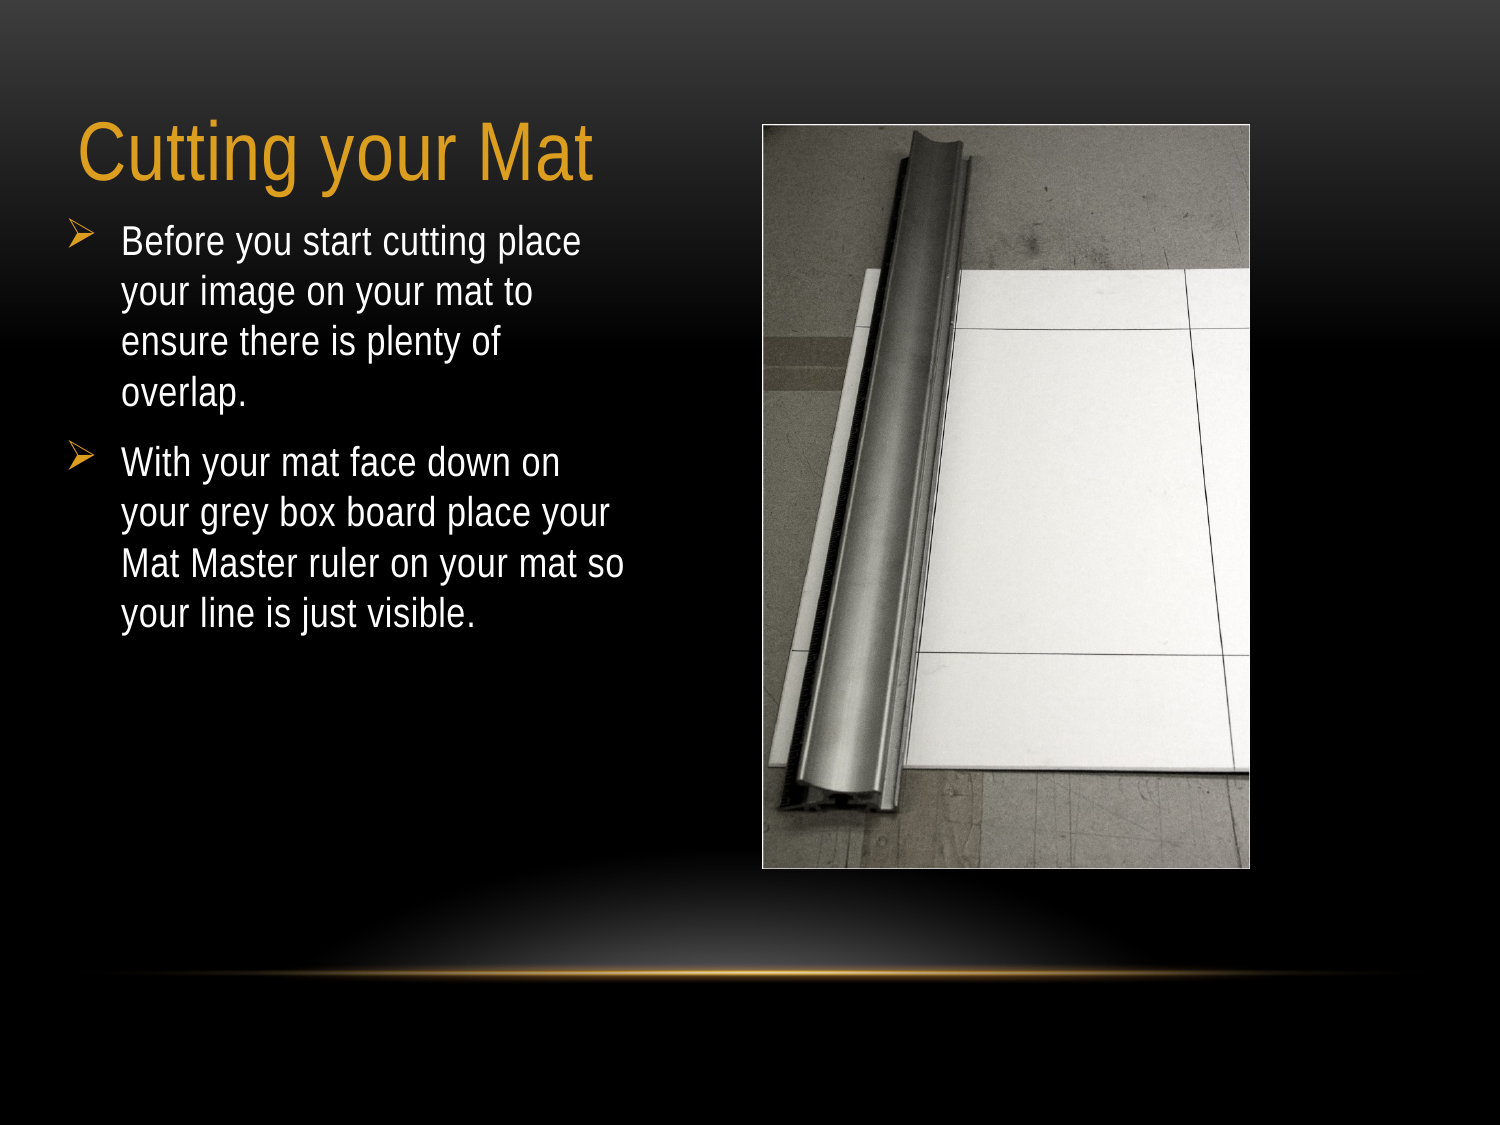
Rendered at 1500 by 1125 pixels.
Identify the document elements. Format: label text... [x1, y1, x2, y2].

picture [0, 0, 1500, 1125]
title Cutting your Mat [62, 99, 625, 205]
list Before you start cutting place your image on your mat to ensure there is plenty of overlap. With your mat face down on your grey box board place your Mat Master ruler on your mat so your line is just visible. [50, 212, 650, 950]
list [762, 124, 1251, 870]
